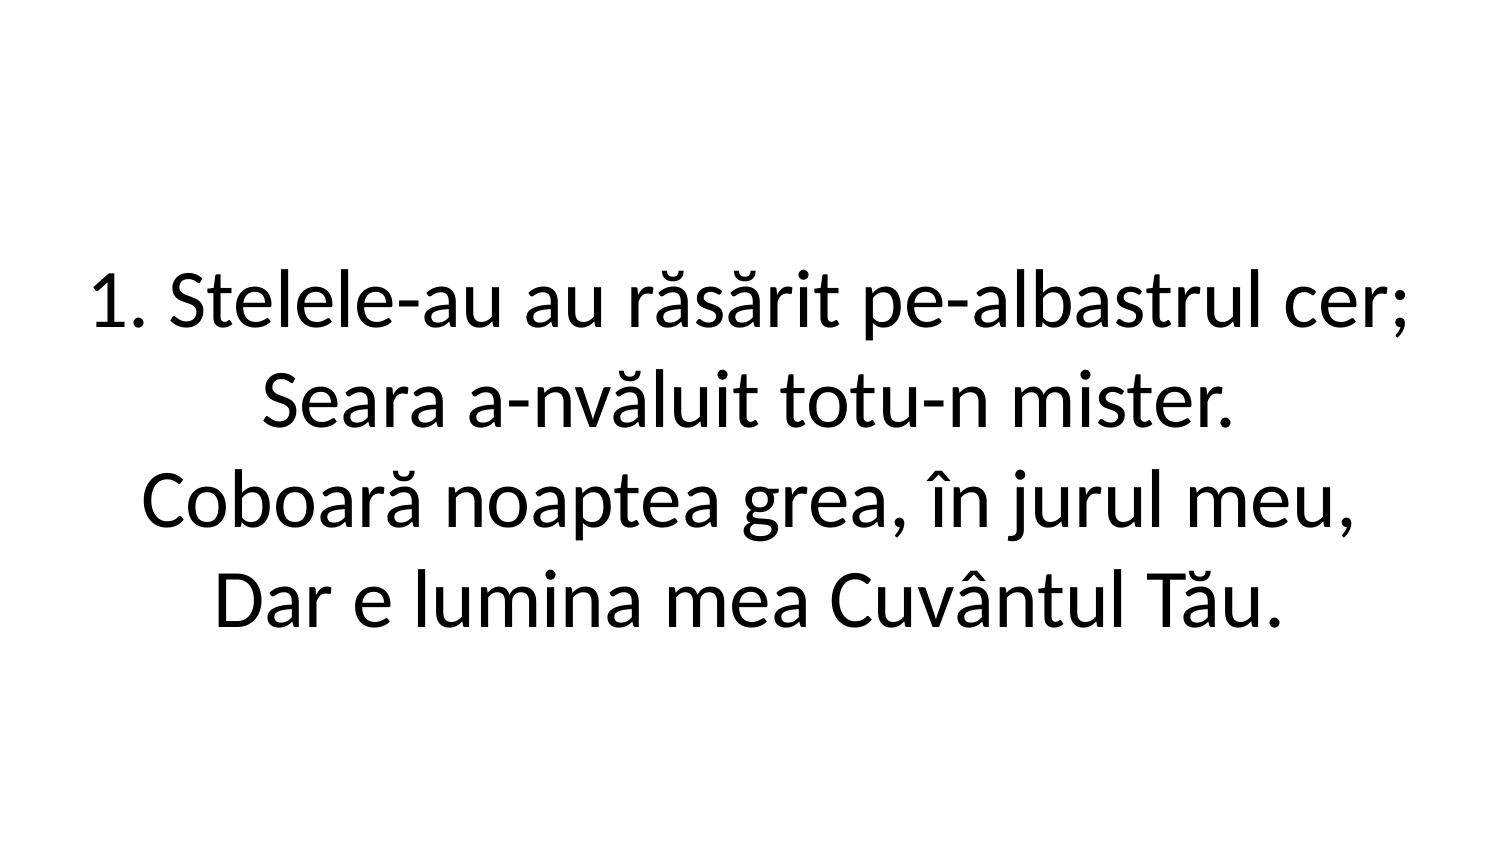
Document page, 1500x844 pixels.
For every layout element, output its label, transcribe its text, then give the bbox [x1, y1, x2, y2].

text_box 1. Stelele-au au răsărit pe-albastrul cer; Seara a-nvăluit totu-n mister. Coboară noaptea grea, în jurul meu, Dar e lumina mea Cuvântul Tău. [71, 192, 1428, 652]
